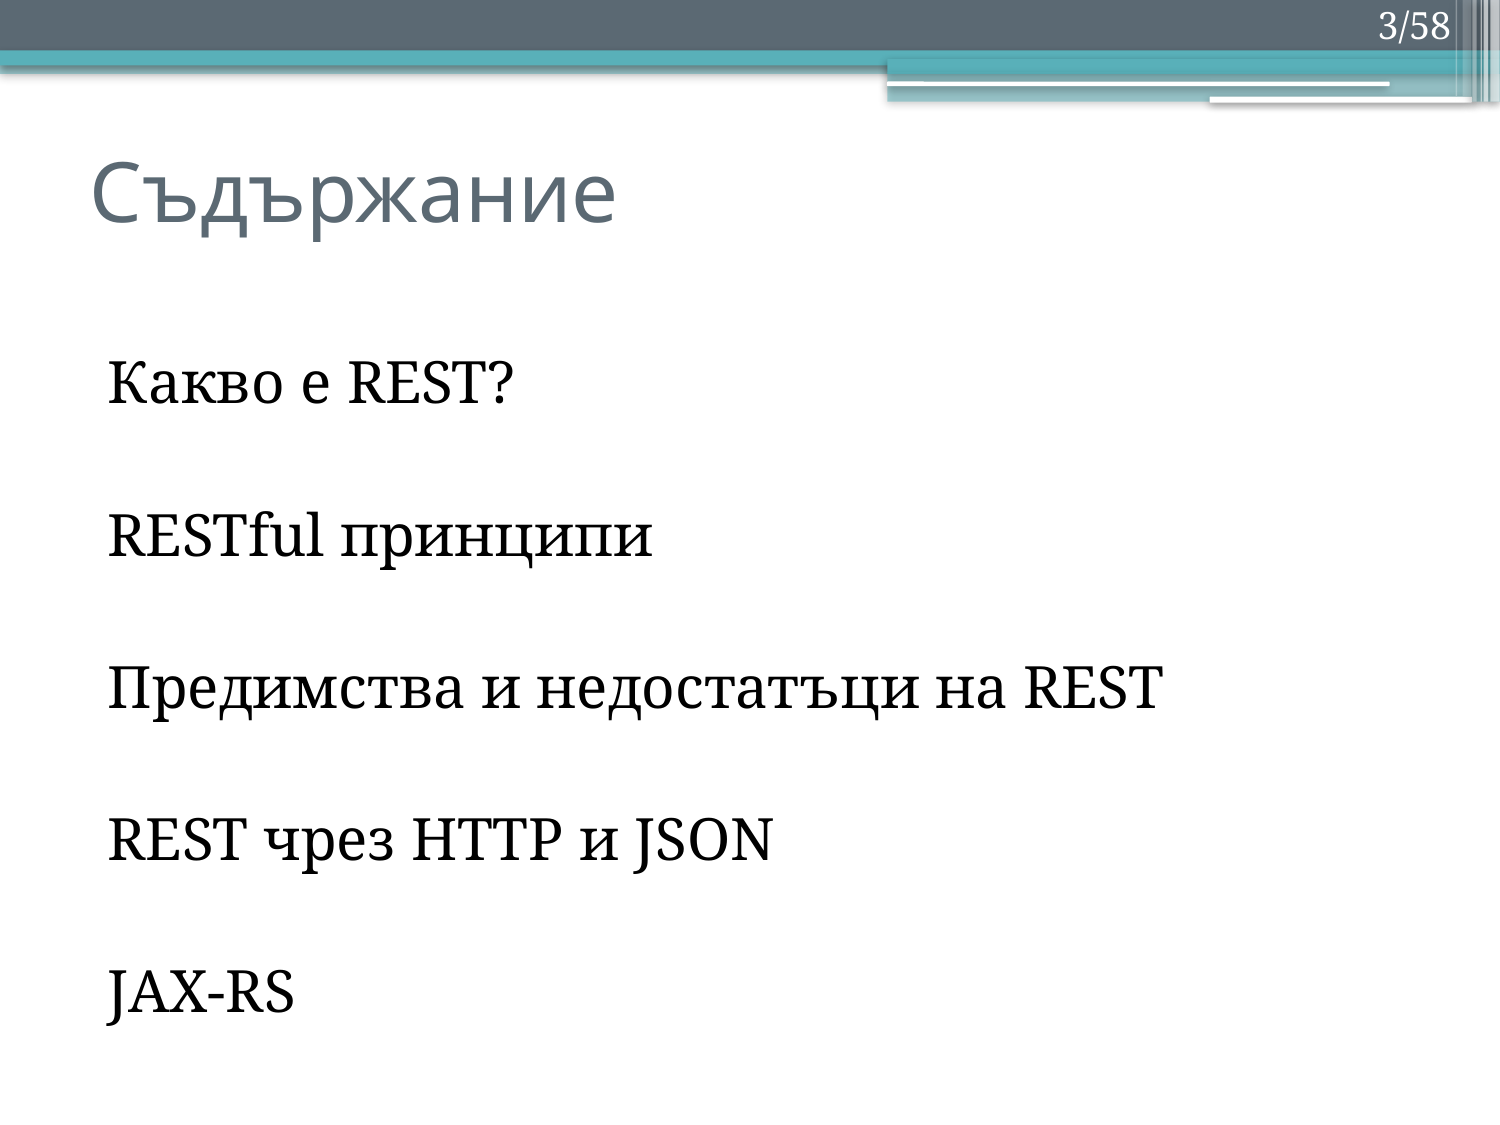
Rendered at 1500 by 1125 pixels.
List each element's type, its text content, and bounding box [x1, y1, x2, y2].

list Какво е REST? RESTful принципи Предимства и недостатъци на REST REST чрез HTTP и JSON JAX-RS [75, 338, 1425, 1083]
title Съдържание [75, 101, 1425, 277]
slide_number 3/58 [1305, 0, 1466, 61]
